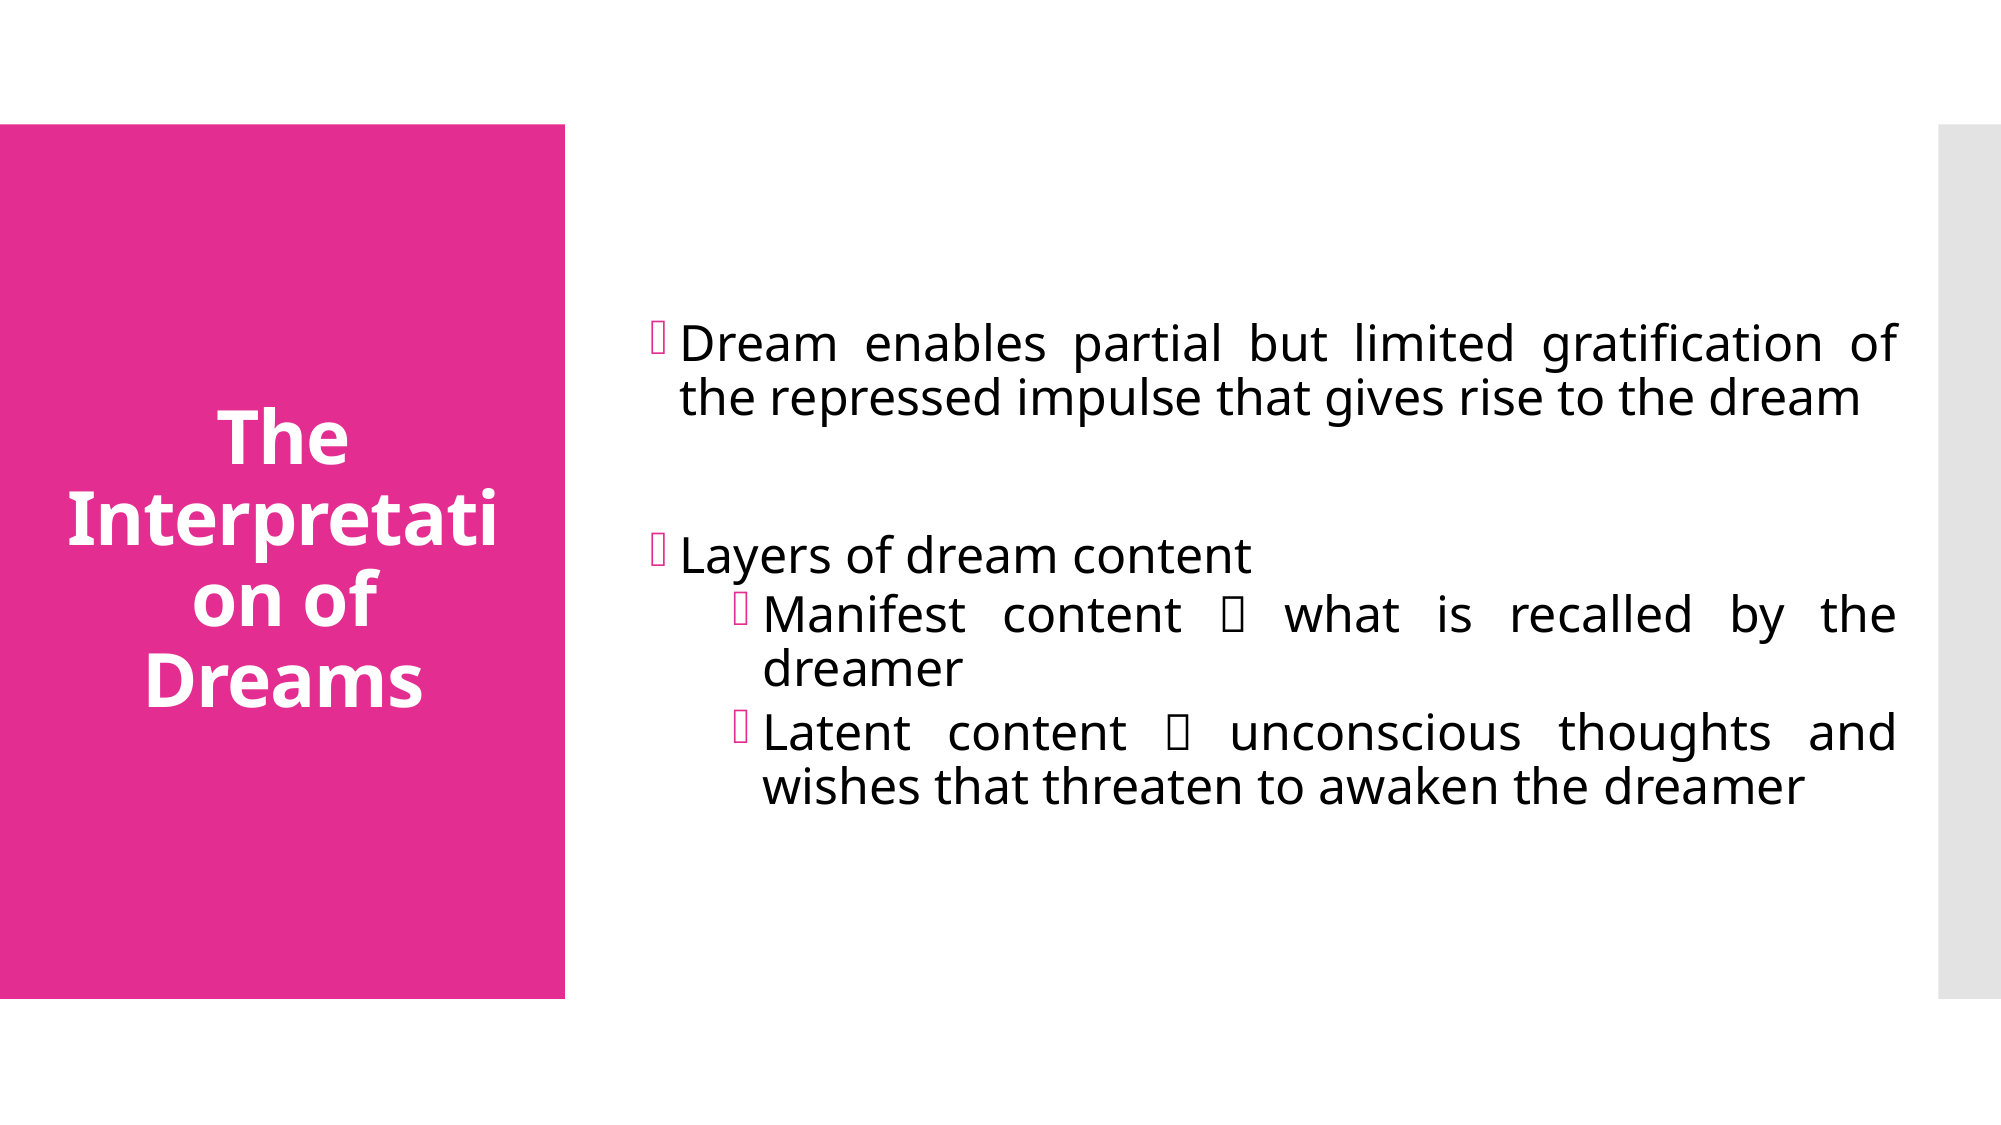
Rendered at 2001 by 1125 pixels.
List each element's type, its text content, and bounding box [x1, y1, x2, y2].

title The Interpretation of Dreams [41, 184, 525, 940]
list Dream enables partial but limited gratification of the repressed impulse that gives rise to the dream Layers of dream content Manifest content  what is recalled by the dreamer Latent content  unconscious thoughts and wishes that threaten to awaken the dreamer [634, 51, 1914, 1083]
